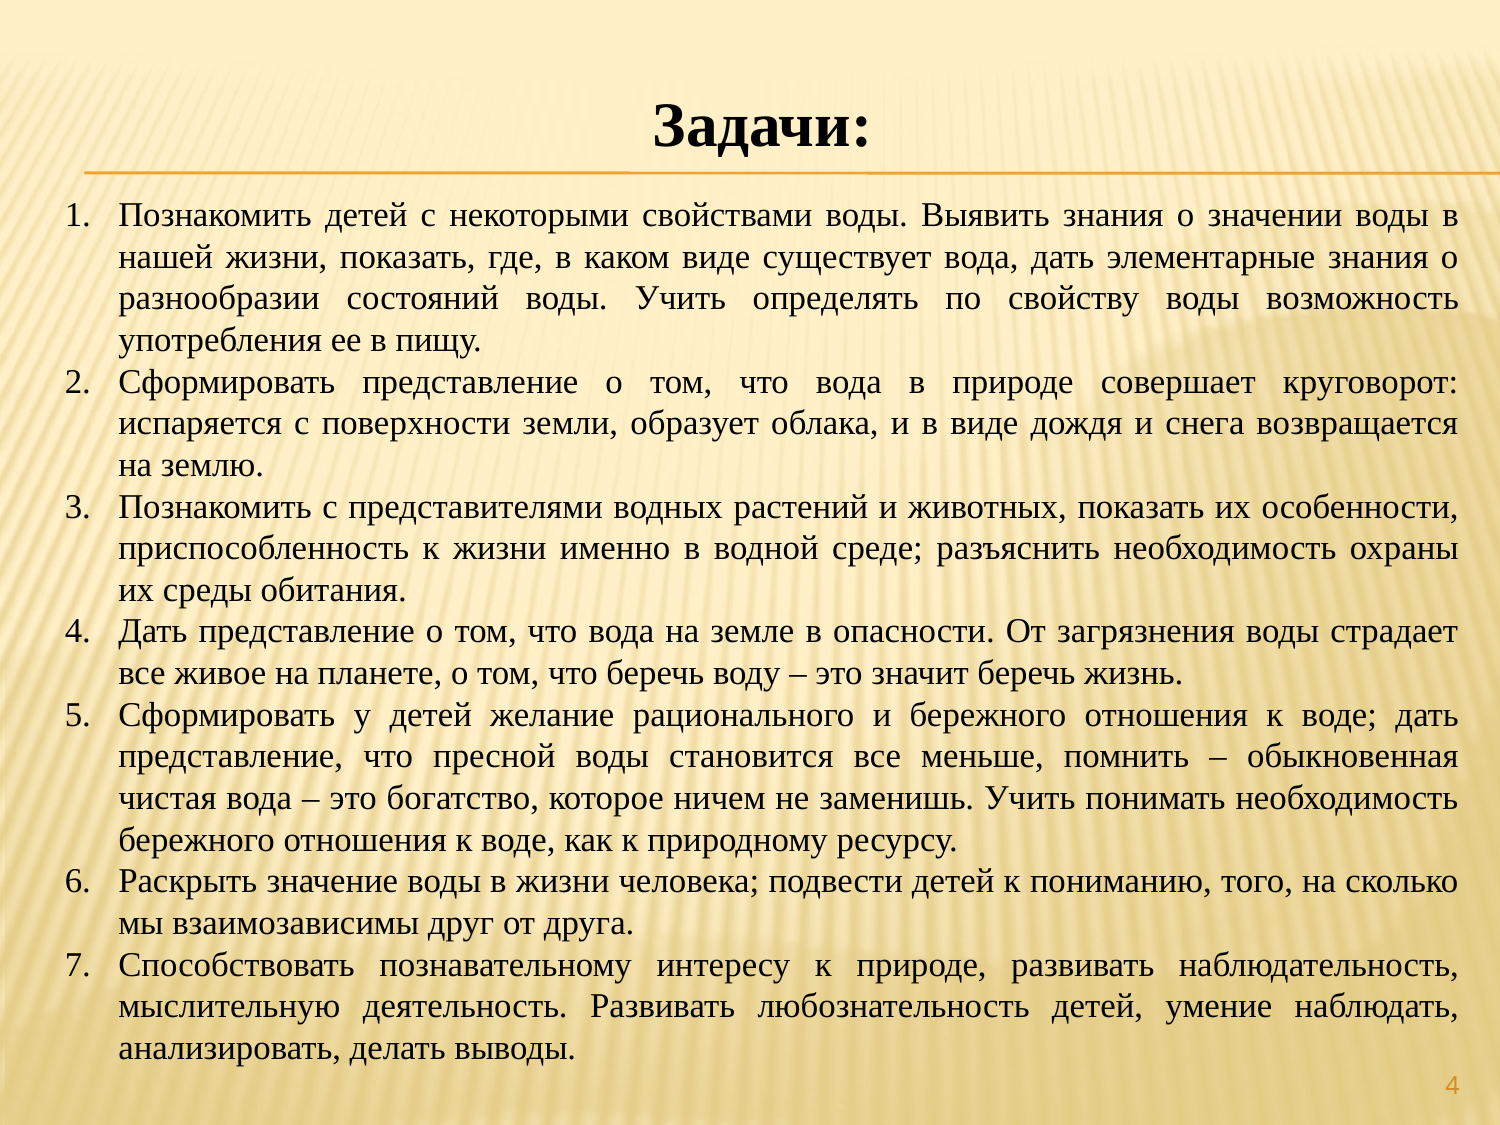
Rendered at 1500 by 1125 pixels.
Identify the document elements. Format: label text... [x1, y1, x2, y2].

title Задачи: [50, 75, 1475, 184]
list Познакомить детей с некоторыми свойствами воды. Выявить знания о значении воды в нашей жизни, показать, где, в каком виде существует вода, дать элементарные знания о разнообразии состояний воды. Учить определять по свойству воды возможность употребления ее в пищу. Сформировать представление о том, что вода в природе совершает круговорот: испаряется с поверхности земли, образует облака, и в виде дождя и снега возвращается на землю. Познакомить с представителями водных растений и животных, показать их особенности, приспособленность к жизни именно в водной среде; разъяснить необходимость охраны их среды обитания. Дать представление о том, что вода на земле в опасности. От загрязнения воды страдает все живое на планете, о том, что беречь воду – это значит беречь жизнь. Сформировать у детей желание рационального и бережного отношения к воде; дать представление, что пресной воды становится все меньше, помнить – обыкновенная чистая вода – это богатство, которое ничем не заменишь. Учить понимать необходимость бережного отношения к воде, как к природному ресурсу. Раскрыть значение воды в жизни человека; подвести детей к пониманию, того, на сколько мы взаимозависимы друг от друга. Способствовать познавательному интересу к природе, развивать наблюдательность, мыслительную деятельность. Развивать любознательность детей, умение наблюдать, анализировать, делать выводы. [50, 184, 1475, 1083]
slide_number 4 [1350, 1061, 1475, 1103]
